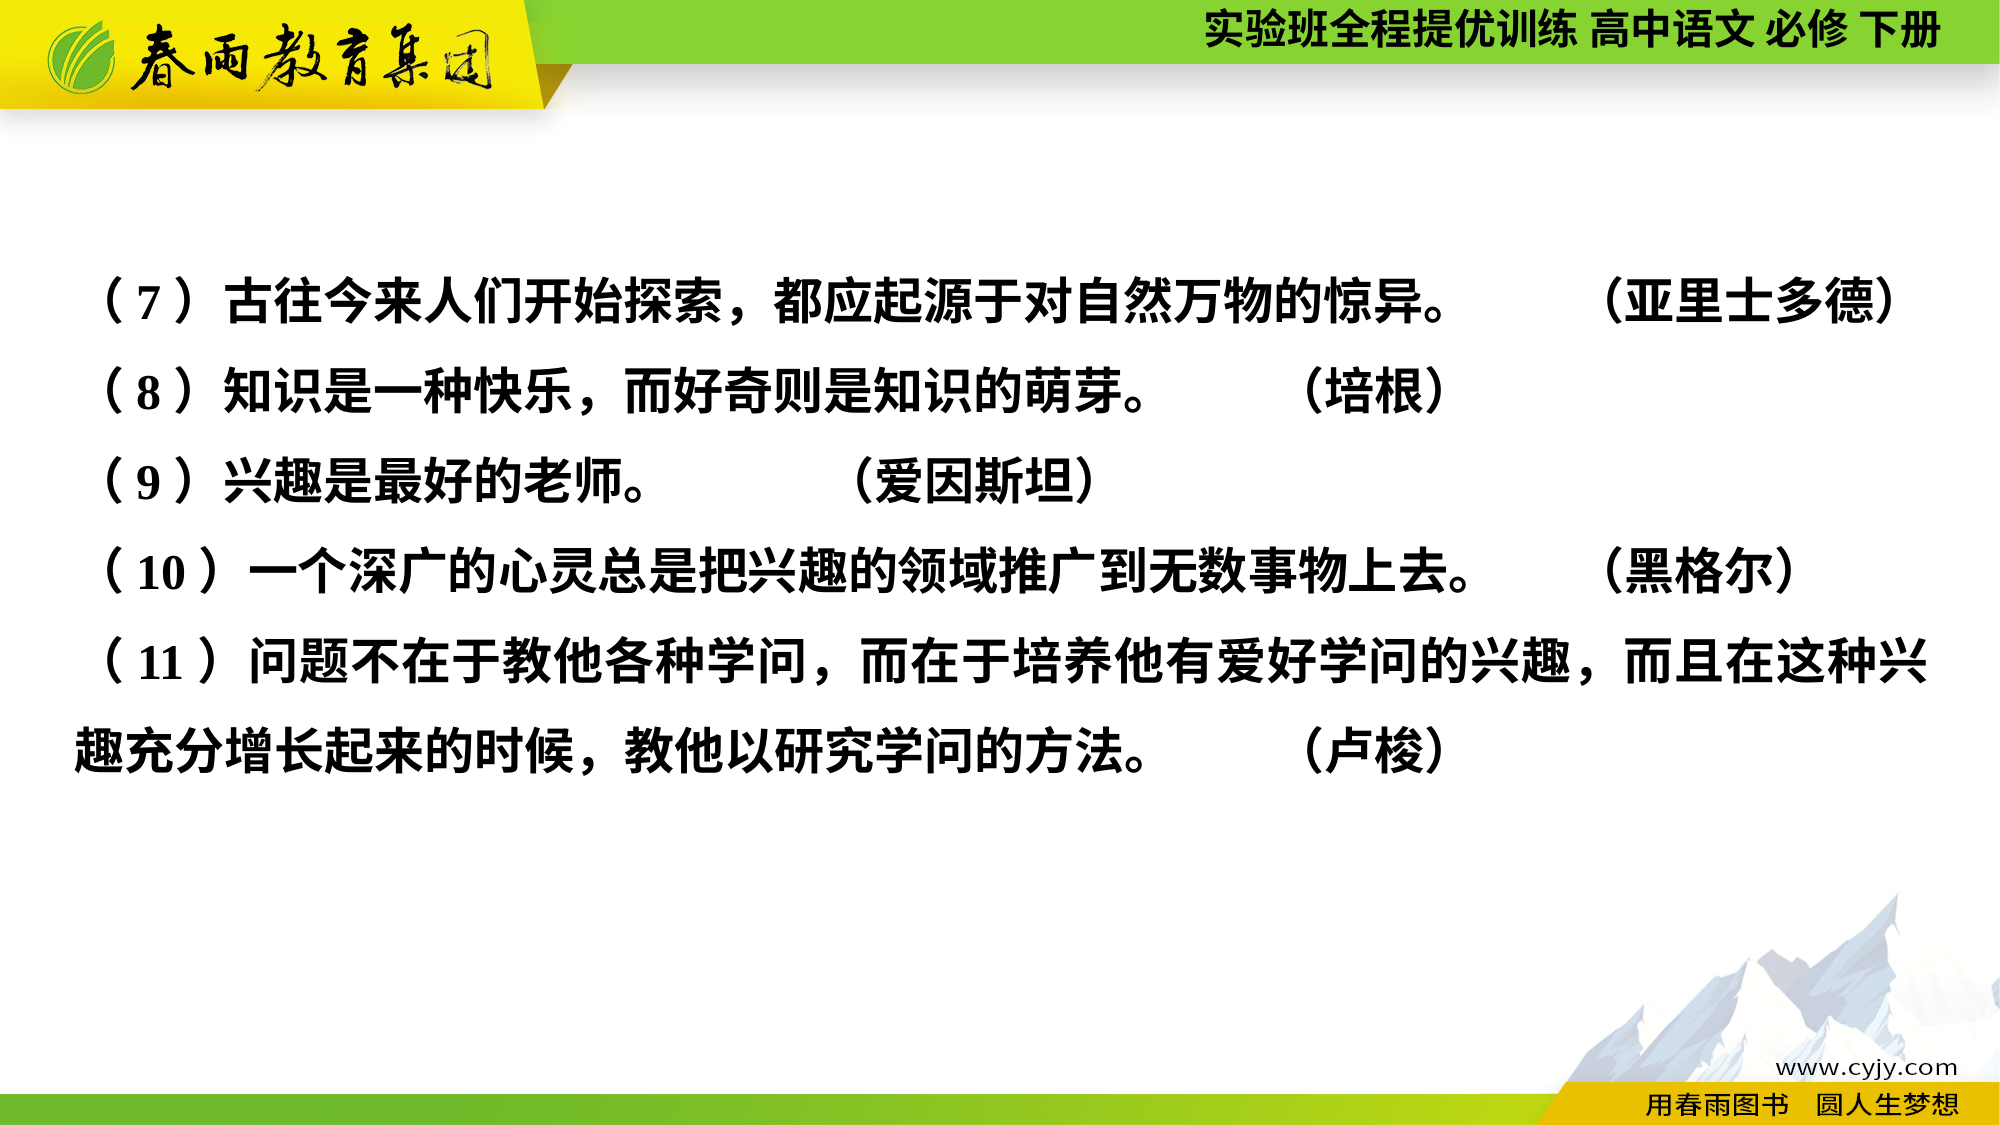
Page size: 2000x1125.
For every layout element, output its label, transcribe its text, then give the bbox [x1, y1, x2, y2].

picture [0, 0, 2000, 1125]
list （7）古往今来人们开始探索，都应起源于对自然万物的惊异。 （亚里士多德） （8）知识是一种快乐，而好奇则是知识的萌芽。 （培根） （9）兴趣是最好的老师。 （爱因斯坦） （10）一个深广的心灵总是把兴趣的领域推广到无数事物上去。 （黑格尔） （11）问题不在于教他各种学问，而在于培养他有爱好学问的兴趣，而且在这种兴趣充分增长起来的时候，教他以研究学问的方法。 （卢梭） [59, 231, 1944, 793]
